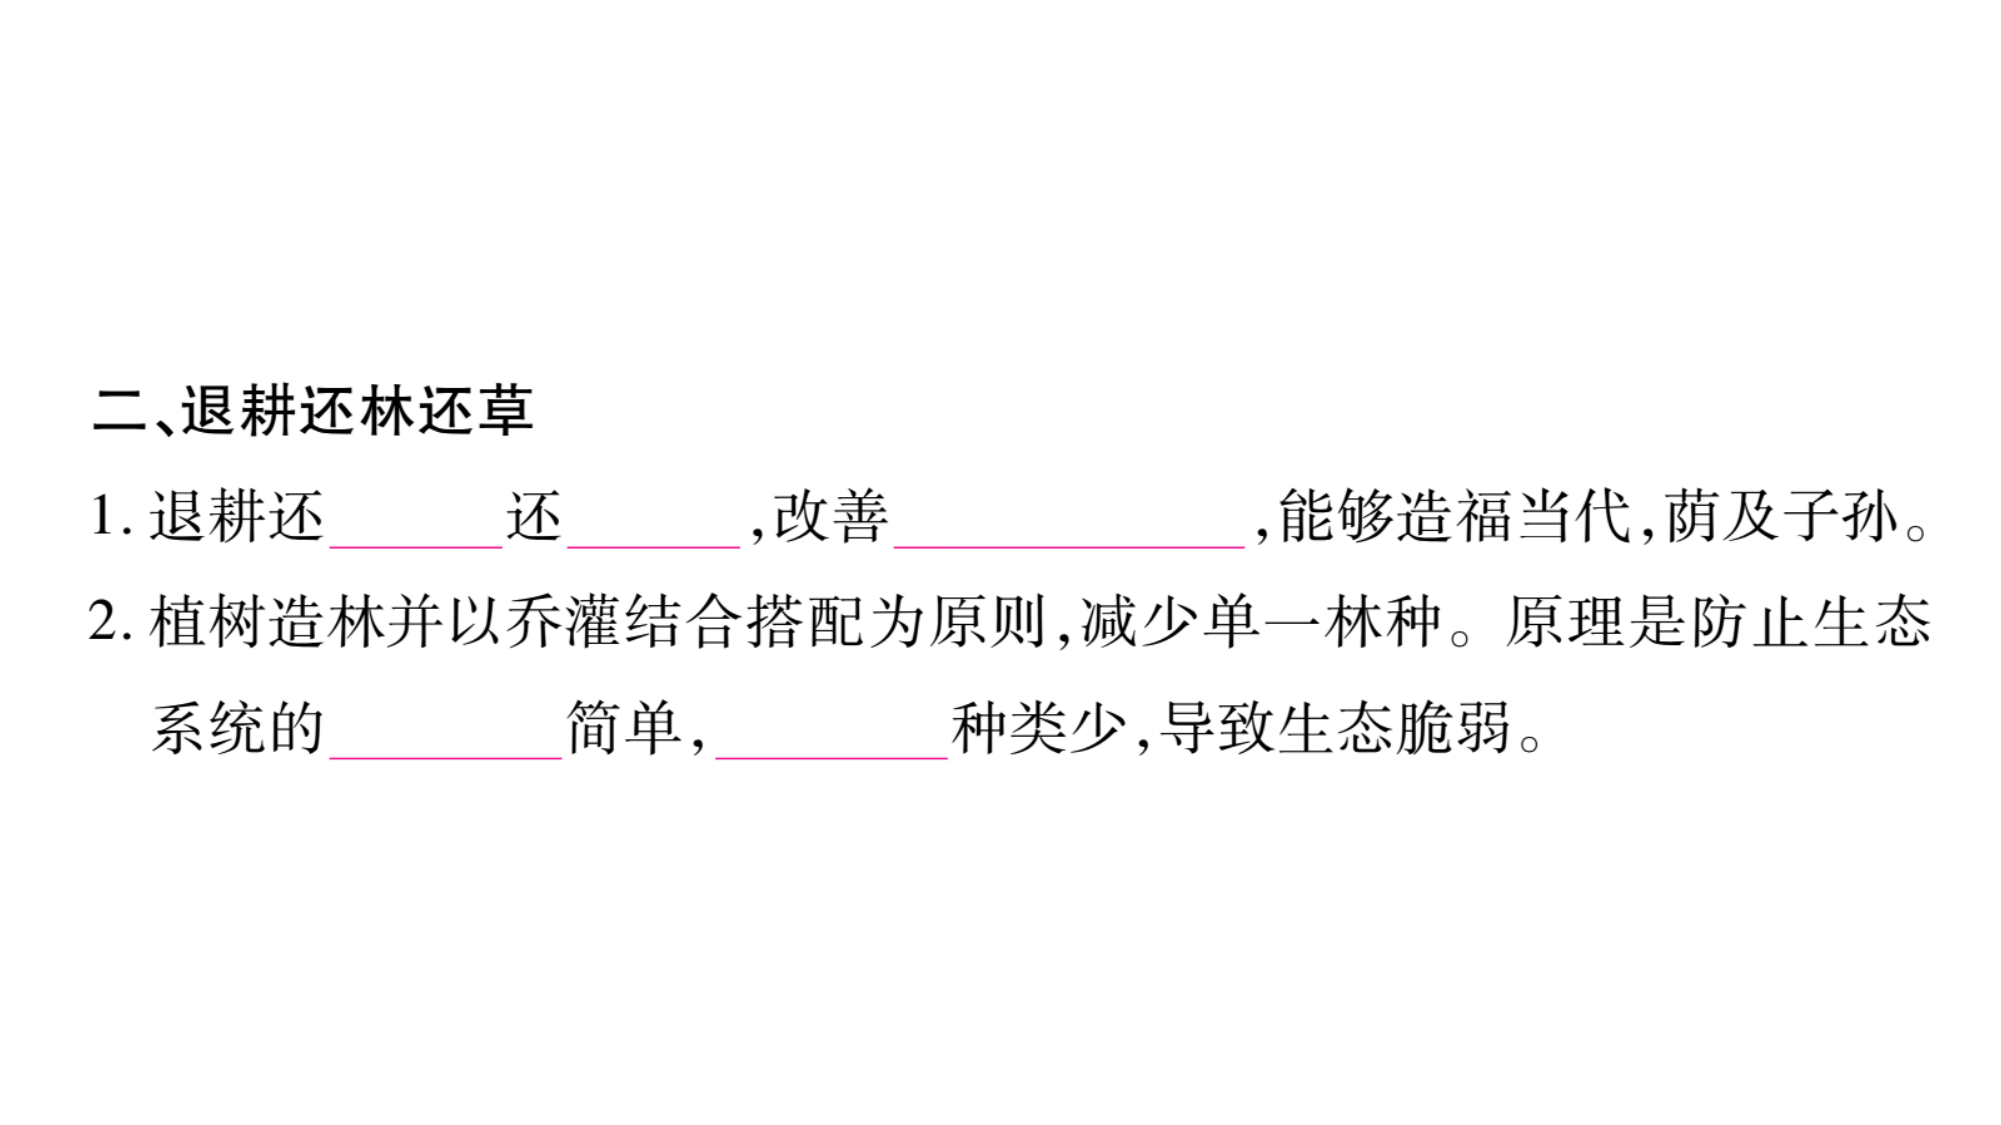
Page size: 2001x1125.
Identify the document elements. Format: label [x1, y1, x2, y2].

picture [61, 363, 1939, 762]
